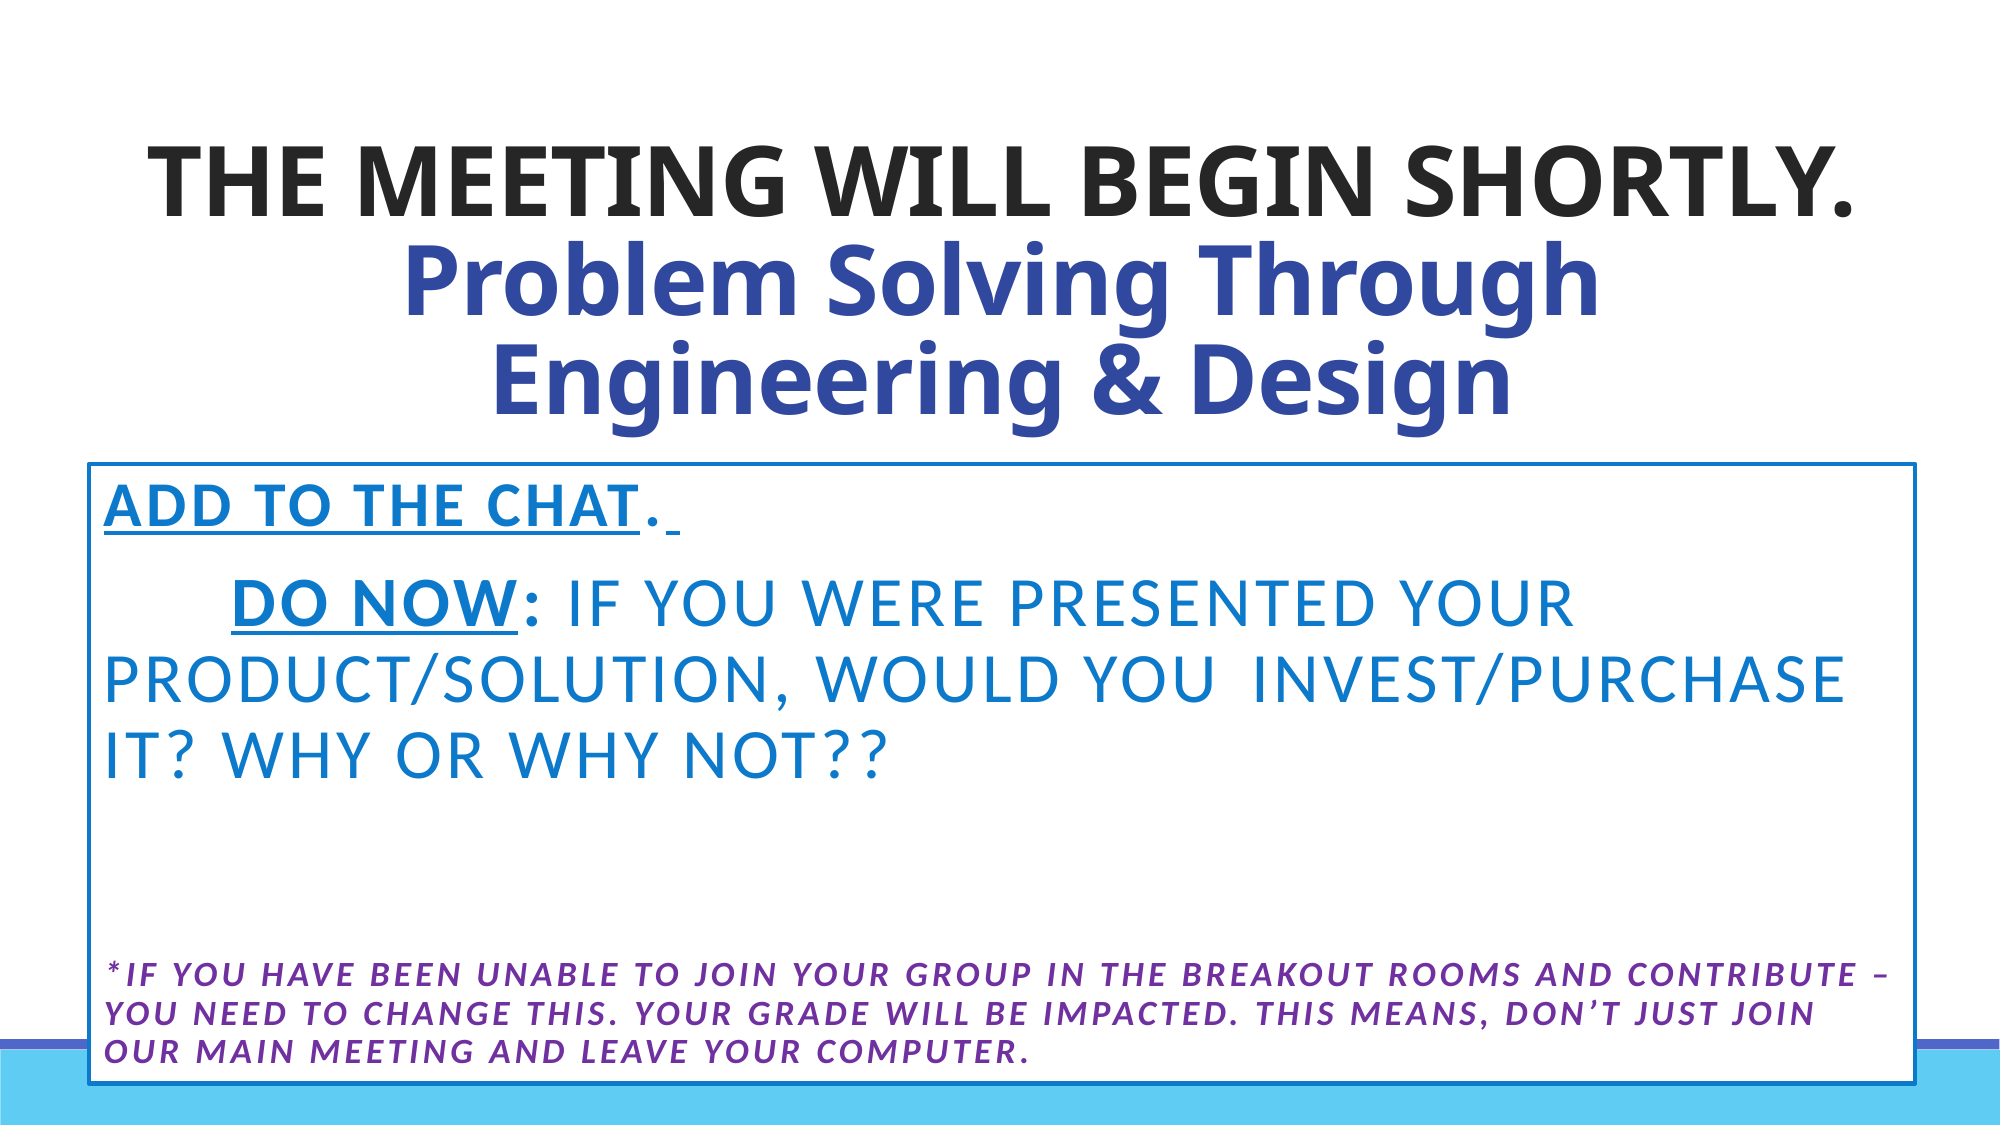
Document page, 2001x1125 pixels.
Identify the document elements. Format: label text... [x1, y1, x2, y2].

subtitle ADD to the chat. DO now: If you were presented your product/solution, would you invest/purchase it? Why or why not?? *If you have been unable to join your group in the breakout rooms and contribute – you need to change this. Your grade will be impacted. This means, don’t just join our main meeting and leave your computer. [88, 463, 1916, 1084]
title THE MEETING WILL BEGIN SHORTLY. Problem Solving Through Engineering & Design [88, 124, 1916, 443]
